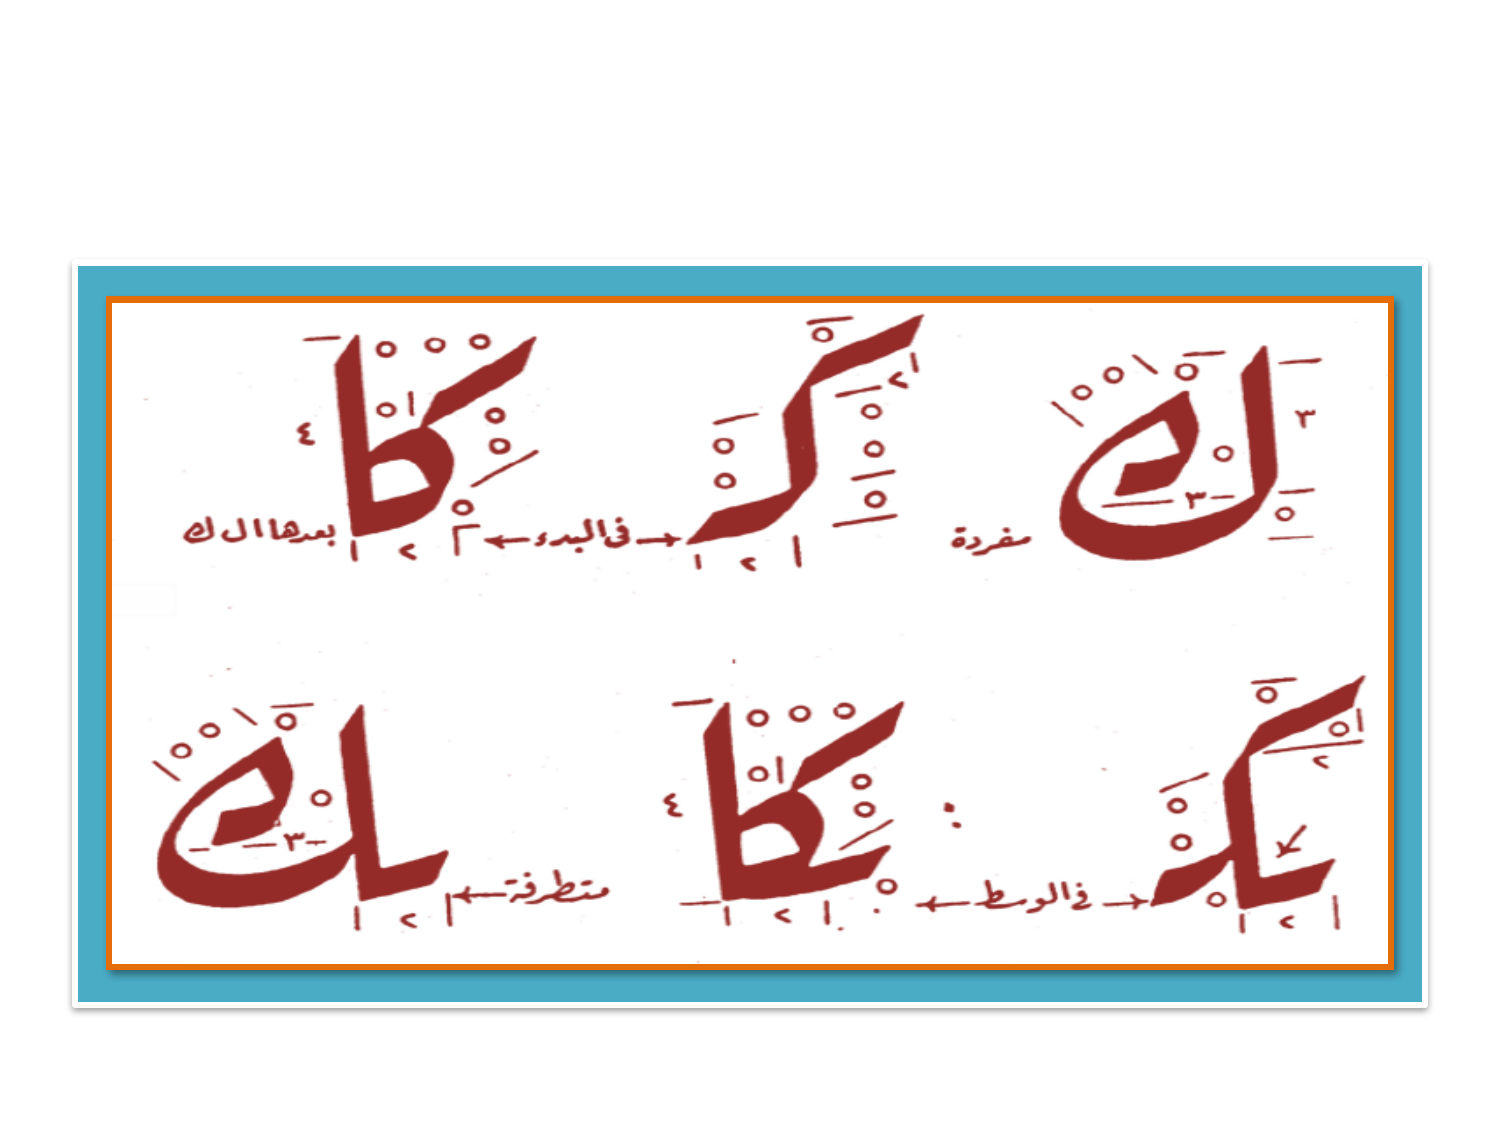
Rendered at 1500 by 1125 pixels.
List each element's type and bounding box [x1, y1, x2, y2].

list [72, 259, 1428, 1008]
picture [111, 302, 1389, 965]
